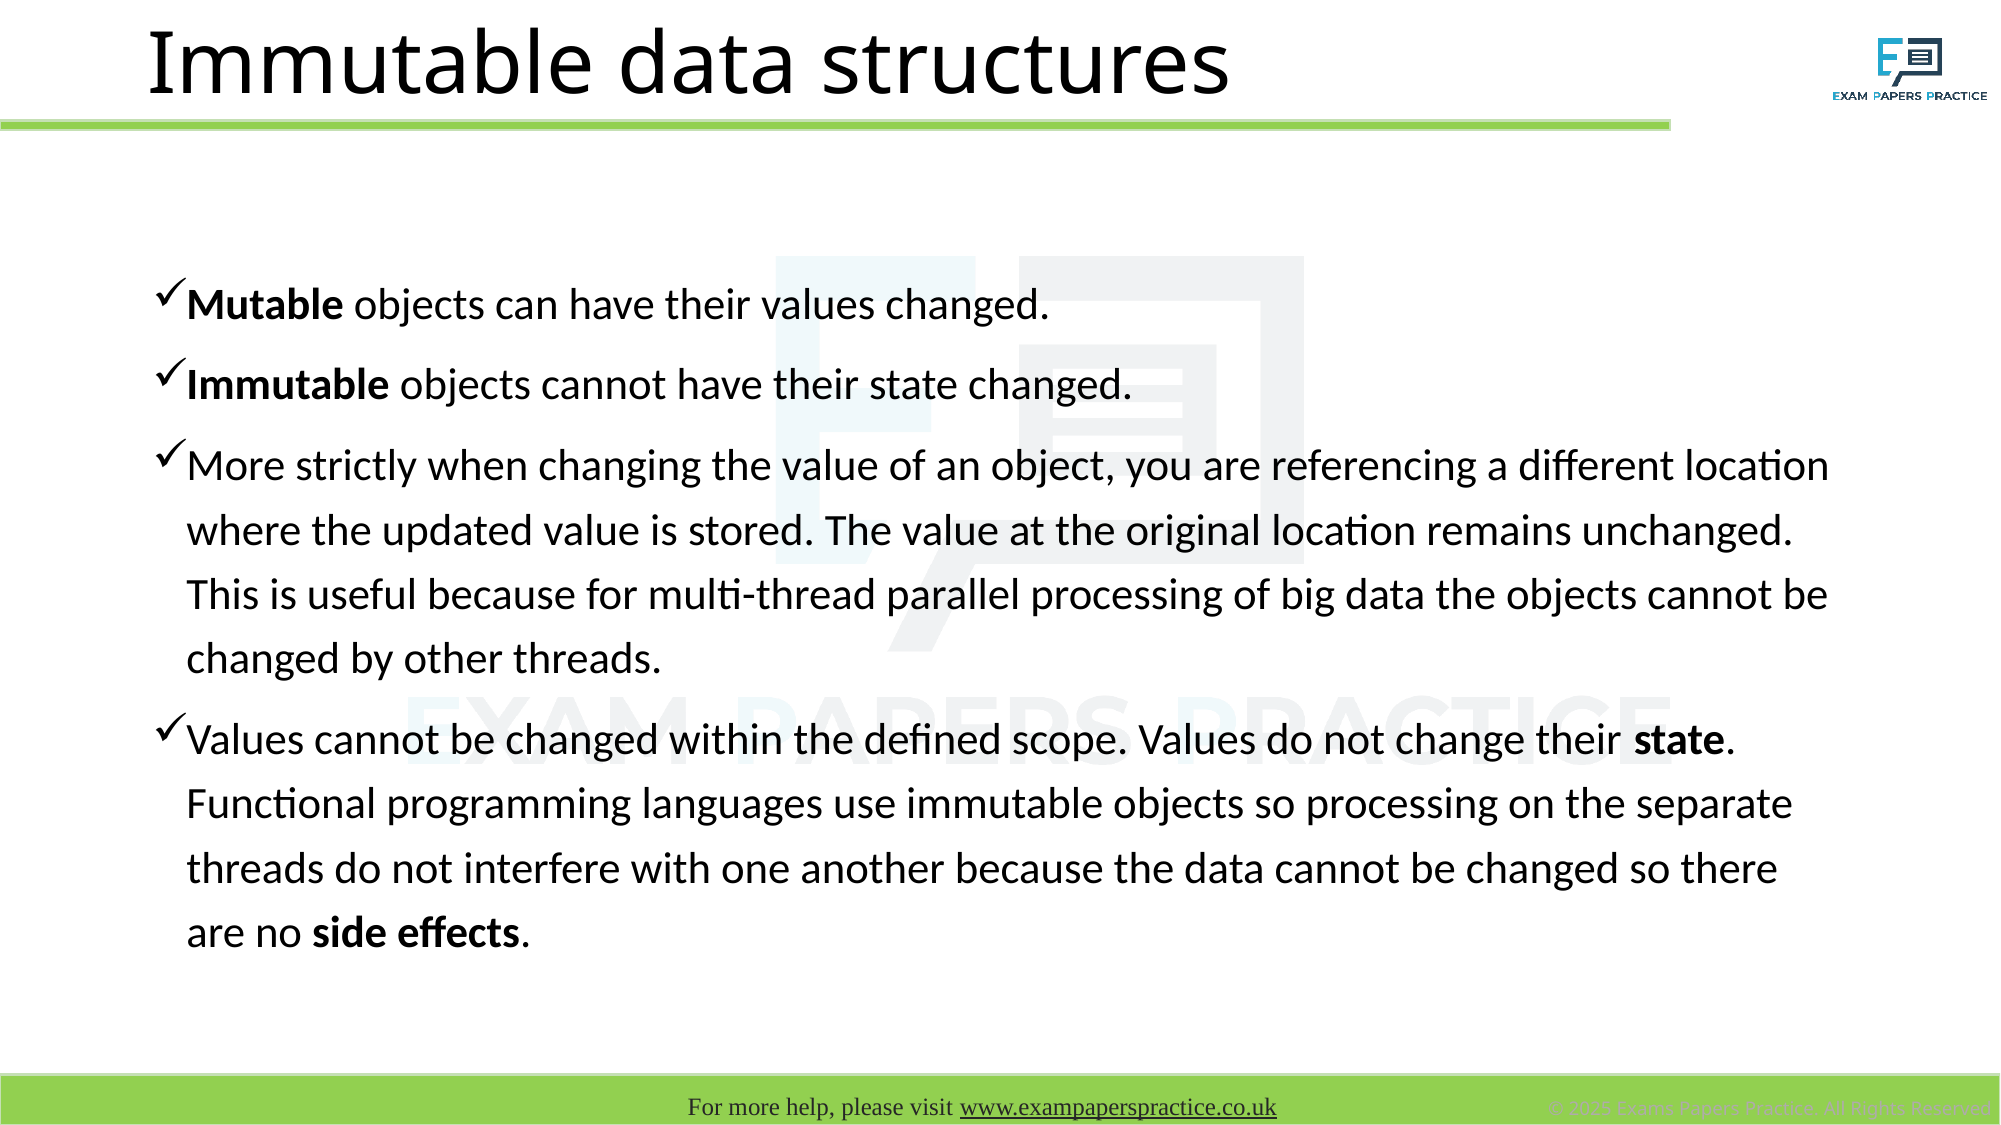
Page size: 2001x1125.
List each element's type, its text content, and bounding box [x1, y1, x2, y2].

title Immutable data structures [132, 11, 1858, 121]
list Mutable objects can have their values changed. Immutable objects cannot have their state changed. More strictly when changing the value of an object, you are referencing a different location where the updated value is stored. The value at the original location remains unchanged. This is useful because for multi-thread parallel processing of big data the objects cannot be changed by other threads. Values cannot be changed within the defined scope. Values do not change their state. Functional programming languages use immutable objects so processing on the separate threads do not interfere with one another because the data cannot be changed so there are no side effects. [137, 256, 1863, 971]
